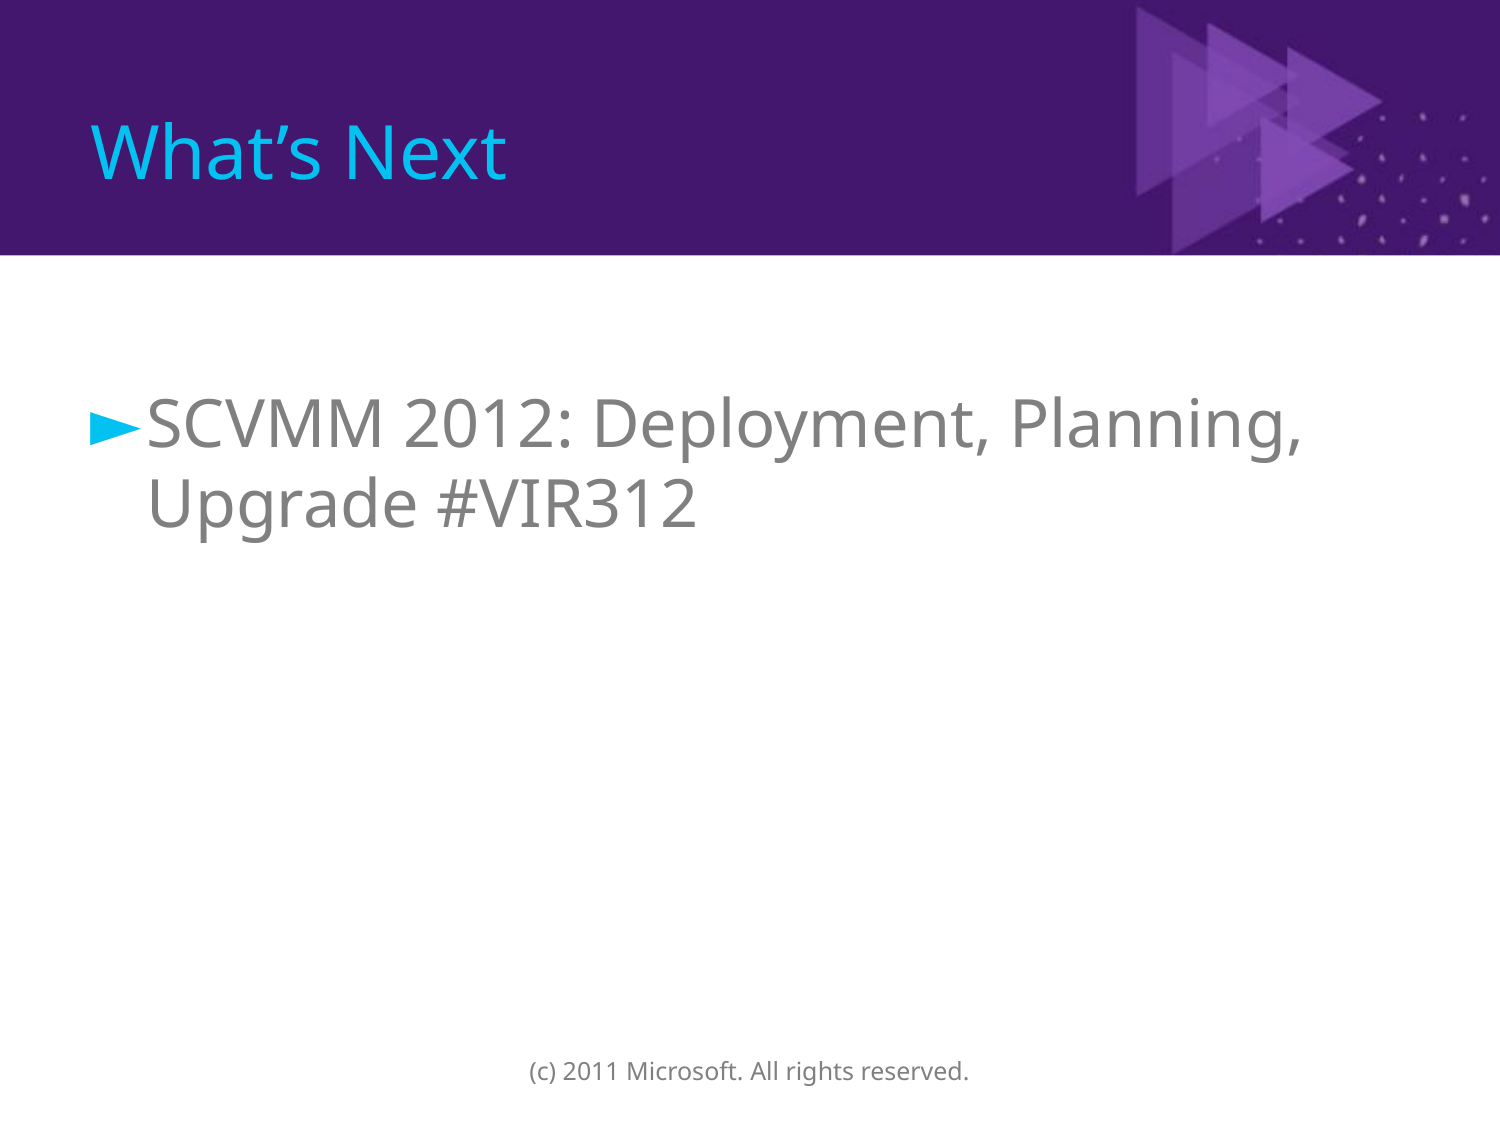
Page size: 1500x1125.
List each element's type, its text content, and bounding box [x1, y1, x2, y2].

footer (c) 2011 Microsoft. All rights reserved. [512, 1042, 988, 1103]
list SCVMM 2012: Deployment, Planning, Upgrade #VIR312 [75, 373, 1425, 1005]
title What’s Next [75, 56, 1425, 244]
picture [0, 0, 1500, 255]
